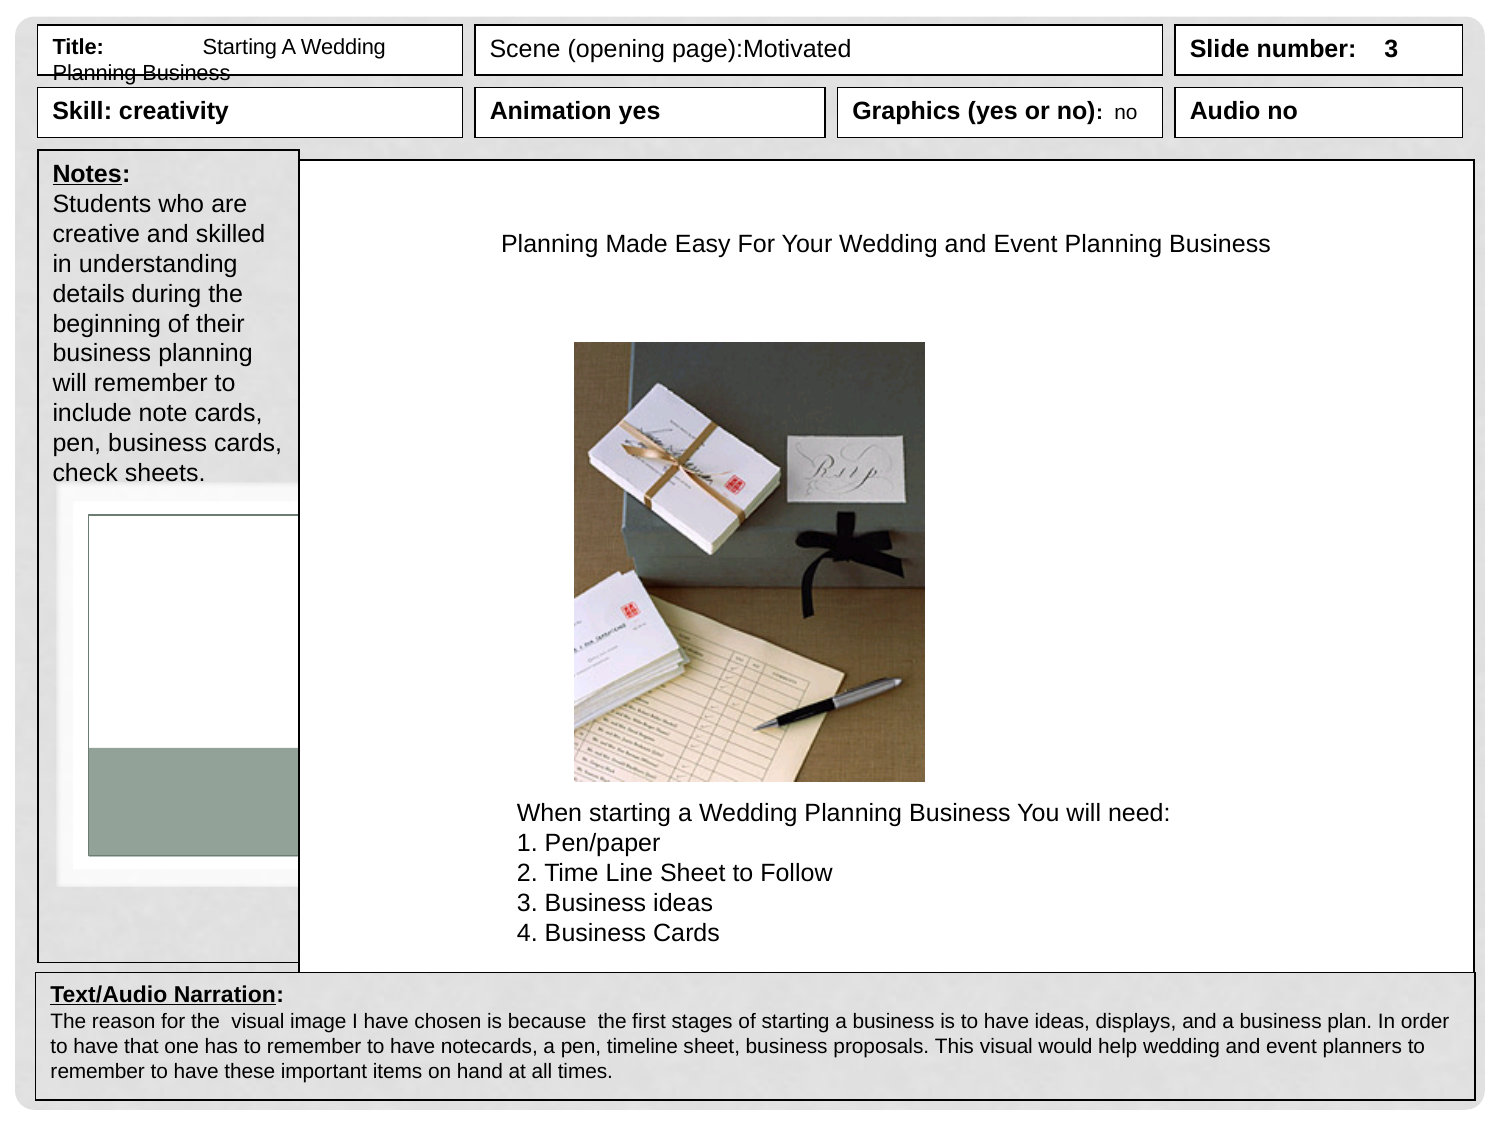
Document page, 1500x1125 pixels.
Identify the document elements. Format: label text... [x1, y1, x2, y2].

text_box Slide number: 3 [1174, 24, 1463, 75]
text_box Text/Audio Narration: The reason for the visual image I have chosen is because the first stages of starting a business is to have ideas, displays, and a business plan. In order to have that one has to remember to have notecards, a pen, timeline sheet, business proposals. This visual would help wedding and event planners to remember to have these important items on hand at all times. [35, 972, 1475, 1100]
text_box Scene (opening page):Motivated [474, 24, 1163, 75]
text_box Audio no [1175, 87, 1463, 138]
text_box Planning Made Easy For Your Wedding and Event Planning Business When starting a Wedding Planning Business You will need: 1. Pen/paper 2. Time Line Sheet to Follow 3. Business ideas 4. Business Cards [299, 160, 1475, 972]
text_box Notes: Students who are creative and skilled in understanding details during the beginning of their business planning will remember to include note cards, pen, business cards, check sheets. [37, 149, 300, 963]
text_box Skill: creativity [37, 87, 463, 138]
text_box Animation yes [474, 87, 825, 138]
text_box Title: Starting A Wedding Planning Business [37, 24, 463, 75]
text_box Graphics (yes or no): no [837, 87, 1163, 138]
picture [573, 342, 926, 783]
